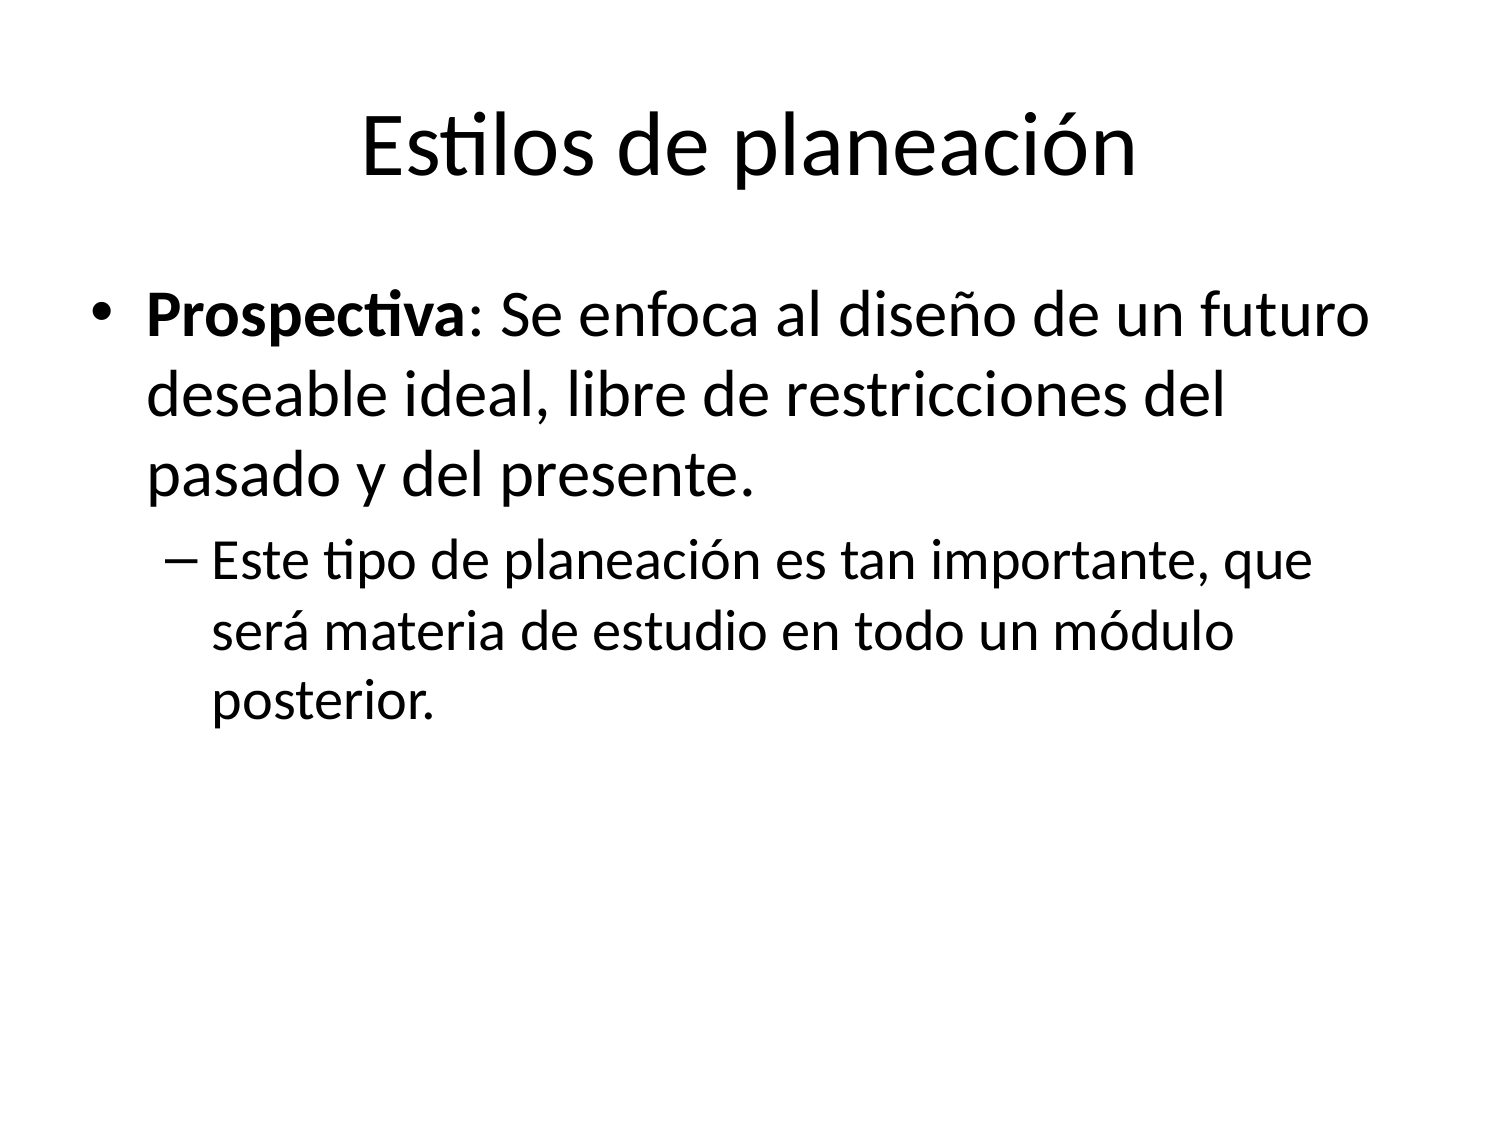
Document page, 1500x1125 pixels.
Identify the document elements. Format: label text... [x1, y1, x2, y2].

list Prospectiva: Se enfoca al diseño de un futuro deseable ideal, libre de restricciones del pasado y del presente. Este tipo de planeación es tan importante, que será materia de estudio en todo un módulo posterior. [75, 262, 1425, 1005]
title Estilos de planeación [75, 45, 1425, 233]
